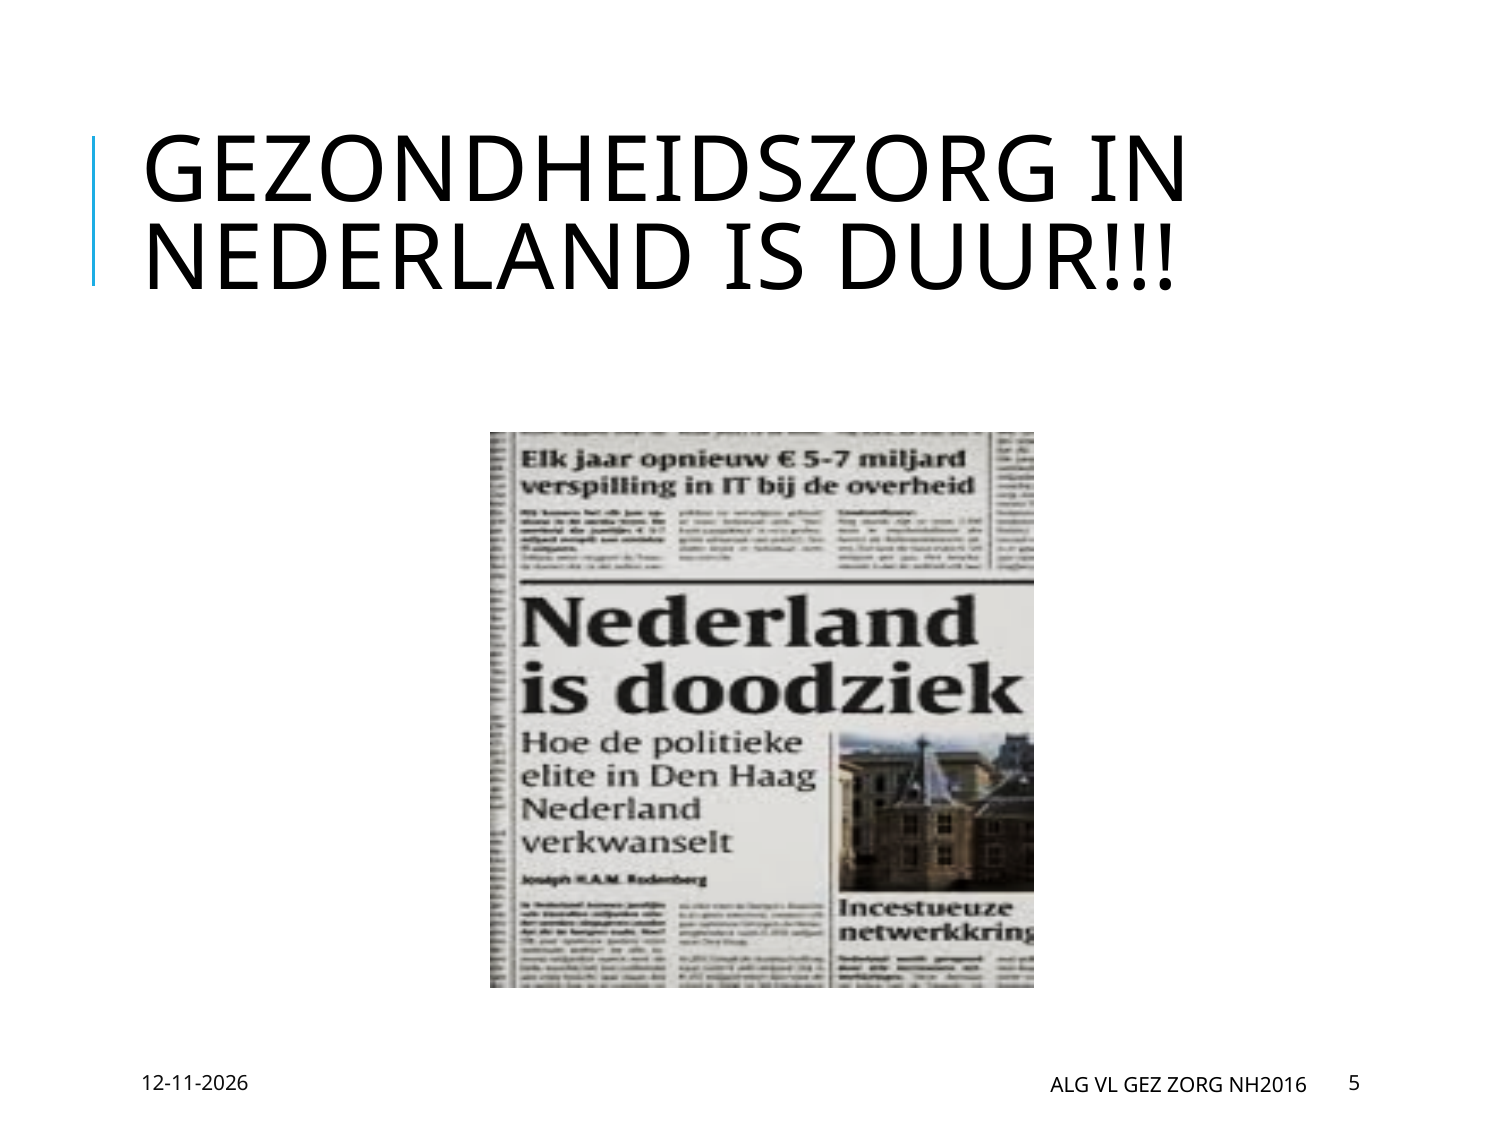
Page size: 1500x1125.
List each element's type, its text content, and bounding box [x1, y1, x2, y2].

picture [489, 432, 1034, 988]
footer Alg VL gez zorg NH2016 [595, 1061, 1322, 1107]
title Gezondheidszorg in Nederland is duur!!! [126, 96, 1322, 342]
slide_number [126, 1061, 392, 1107]
slide_number 5 [1333, 1061, 1454, 1107]
